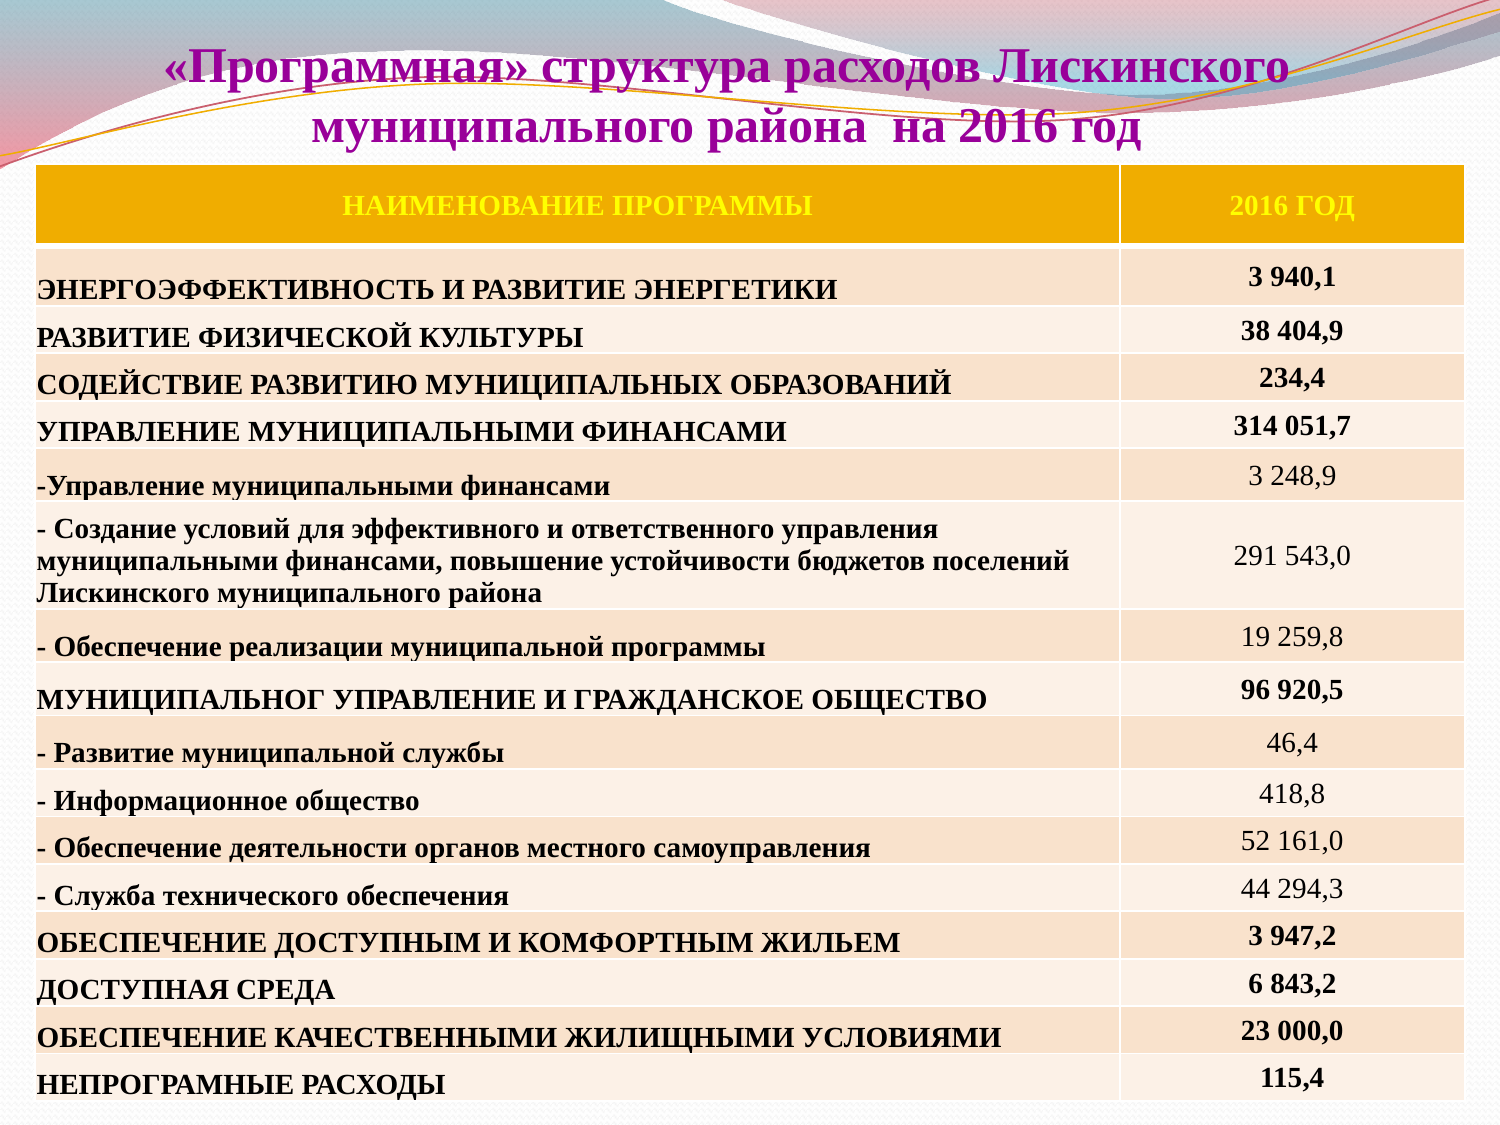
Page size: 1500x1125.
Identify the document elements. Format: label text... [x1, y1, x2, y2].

table_cell 314 051,7 [1121, 402, 1464, 447]
table_cell СОДЕЙСТВИЕ РАЗВИТИЮ МУНИЦИПАЛЬНЫХ ОБРАЗОВАНИЙ [36, 354, 1119, 400]
table_cell - Развитие муниципальной службы [36, 716, 1119, 768]
table_cell - Создание условий для эффективного и ответственного управления муниципальными финансами, повышение устойчивости бюджетов поселений Лискинского муниципального района [36, 502, 1119, 608]
table_cell УПРАВЛЕНИЕ МУНИЦИПАЛЬНЫМИ ФИНАНСАМИ [36, 402, 1119, 447]
table_header 2016 ГОД [1121, 165, 1464, 243]
table_cell 46,4 [1121, 716, 1464, 768]
table_cell -Управление муниципальными финансами [36, 449, 1119, 500]
table_cell НЕПРОГРАМНЫЕ РАСХОДЫ [36, 1054, 1119, 1100]
table_cell ЭНЕРГОЭФФЕКТИВНОСТЬ И РАЗВИТИЕ ЭНЕРГЕТИКИ [36, 249, 1119, 305]
table_cell 3 947,2 [1121, 912, 1464, 958]
table_cell - Обеспечение реализации муниципальной программы [36, 610, 1119, 661]
table_header НАИМЕНОВАНИЕ ПРОГРАММЫ [36, 165, 1119, 243]
table_cell 418,8 [1121, 770, 1464, 816]
table_cell 96 920,5 [1121, 663, 1464, 715]
table_cell 6 843,2 [1121, 960, 1464, 1005]
table_cell - Обеспечение деятельности органов местного самоуправления [36, 817, 1119, 863]
table_cell - Служба технического обеспечения [36, 865, 1119, 910]
table_cell 115,4 [1121, 1054, 1464, 1100]
table_cell 291 543,0 [1121, 502, 1464, 608]
table_cell МУНИЦИПАЛЬНОГ УПРАВЛЕНИЕ И ГРАЖДАНСКОЕ ОБЩЕСТВО [36, 663, 1119, 715]
table_cell - Информационное общество [36, 770, 1119, 816]
table_cell ДОСТУПНАЯ СРЕДА [36, 960, 1119, 1005]
title «Программная» структура расходов Лискинского муниципального района на 2016 год [35, 35, 1418, 153]
table_cell 19 259,8 [1121, 610, 1464, 661]
table_cell 234,4 [1121, 354, 1464, 400]
table_cell ОБЕСПЕЧЕНИЕ КАЧЕСТВЕННЫМИ ЖИЛИЩНЫМИ УСЛОВИЯМИ [36, 1007, 1119, 1053]
table_cell 38 404,9 [1121, 307, 1464, 352]
table_cell 3 248,9 [1121, 449, 1464, 500]
table_cell 23 000,0 [1121, 1007, 1464, 1053]
table_cell ОБЕСПЕЧЕНИЕ ДОСТУПНЫМ И КОМФОРТНЫМ ЖИЛЬЕМ [36, 912, 1119, 958]
table_cell 52 161,0 [1121, 817, 1464, 863]
table_cell РАЗВИТИЕ ФИЗИЧЕСКОЙ КУЛЬТУРЫ [36, 307, 1119, 352]
table_cell 44 294,3 [1121, 865, 1464, 910]
table_cell 3 940,1 [1121, 249, 1464, 305]
